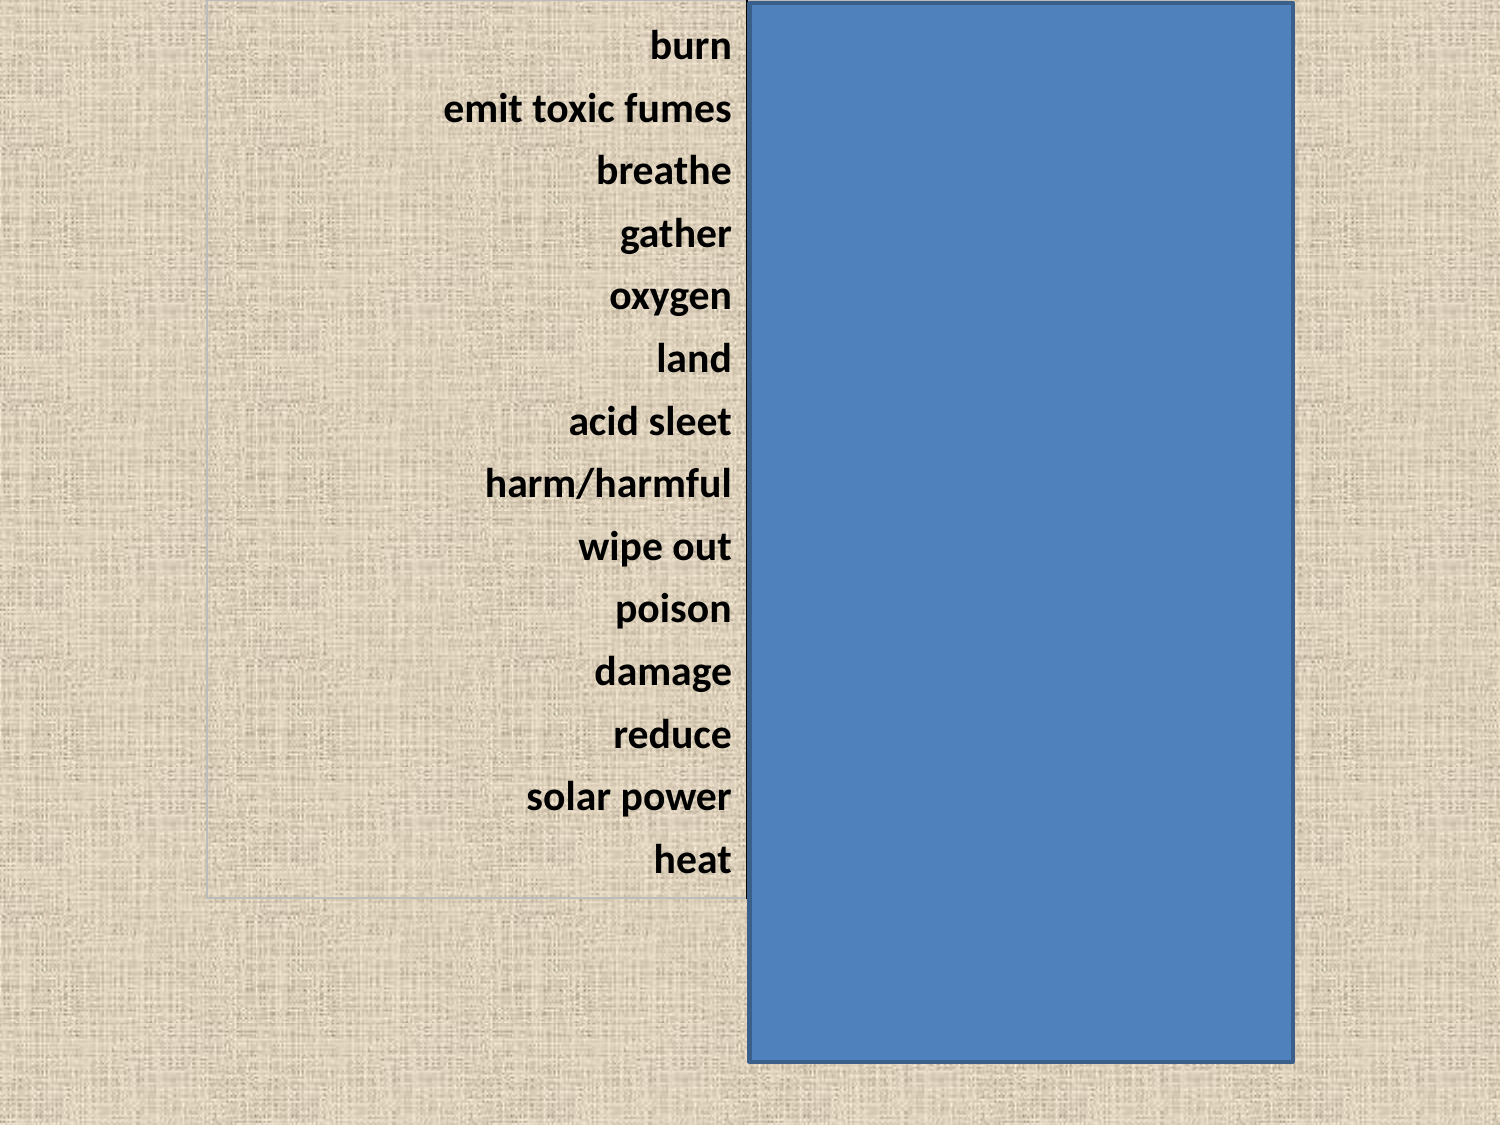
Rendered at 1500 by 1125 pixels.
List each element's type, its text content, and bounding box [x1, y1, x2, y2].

text_box [747, 1, 1295, 1064]
picture [0, 0, 1500, 1125]
table_header burn emit toxic fumes breathe gather oxygen land acid sleet harm/harmful wipe out poison damage reduce solar power heat [208, 1, 746, 897]
